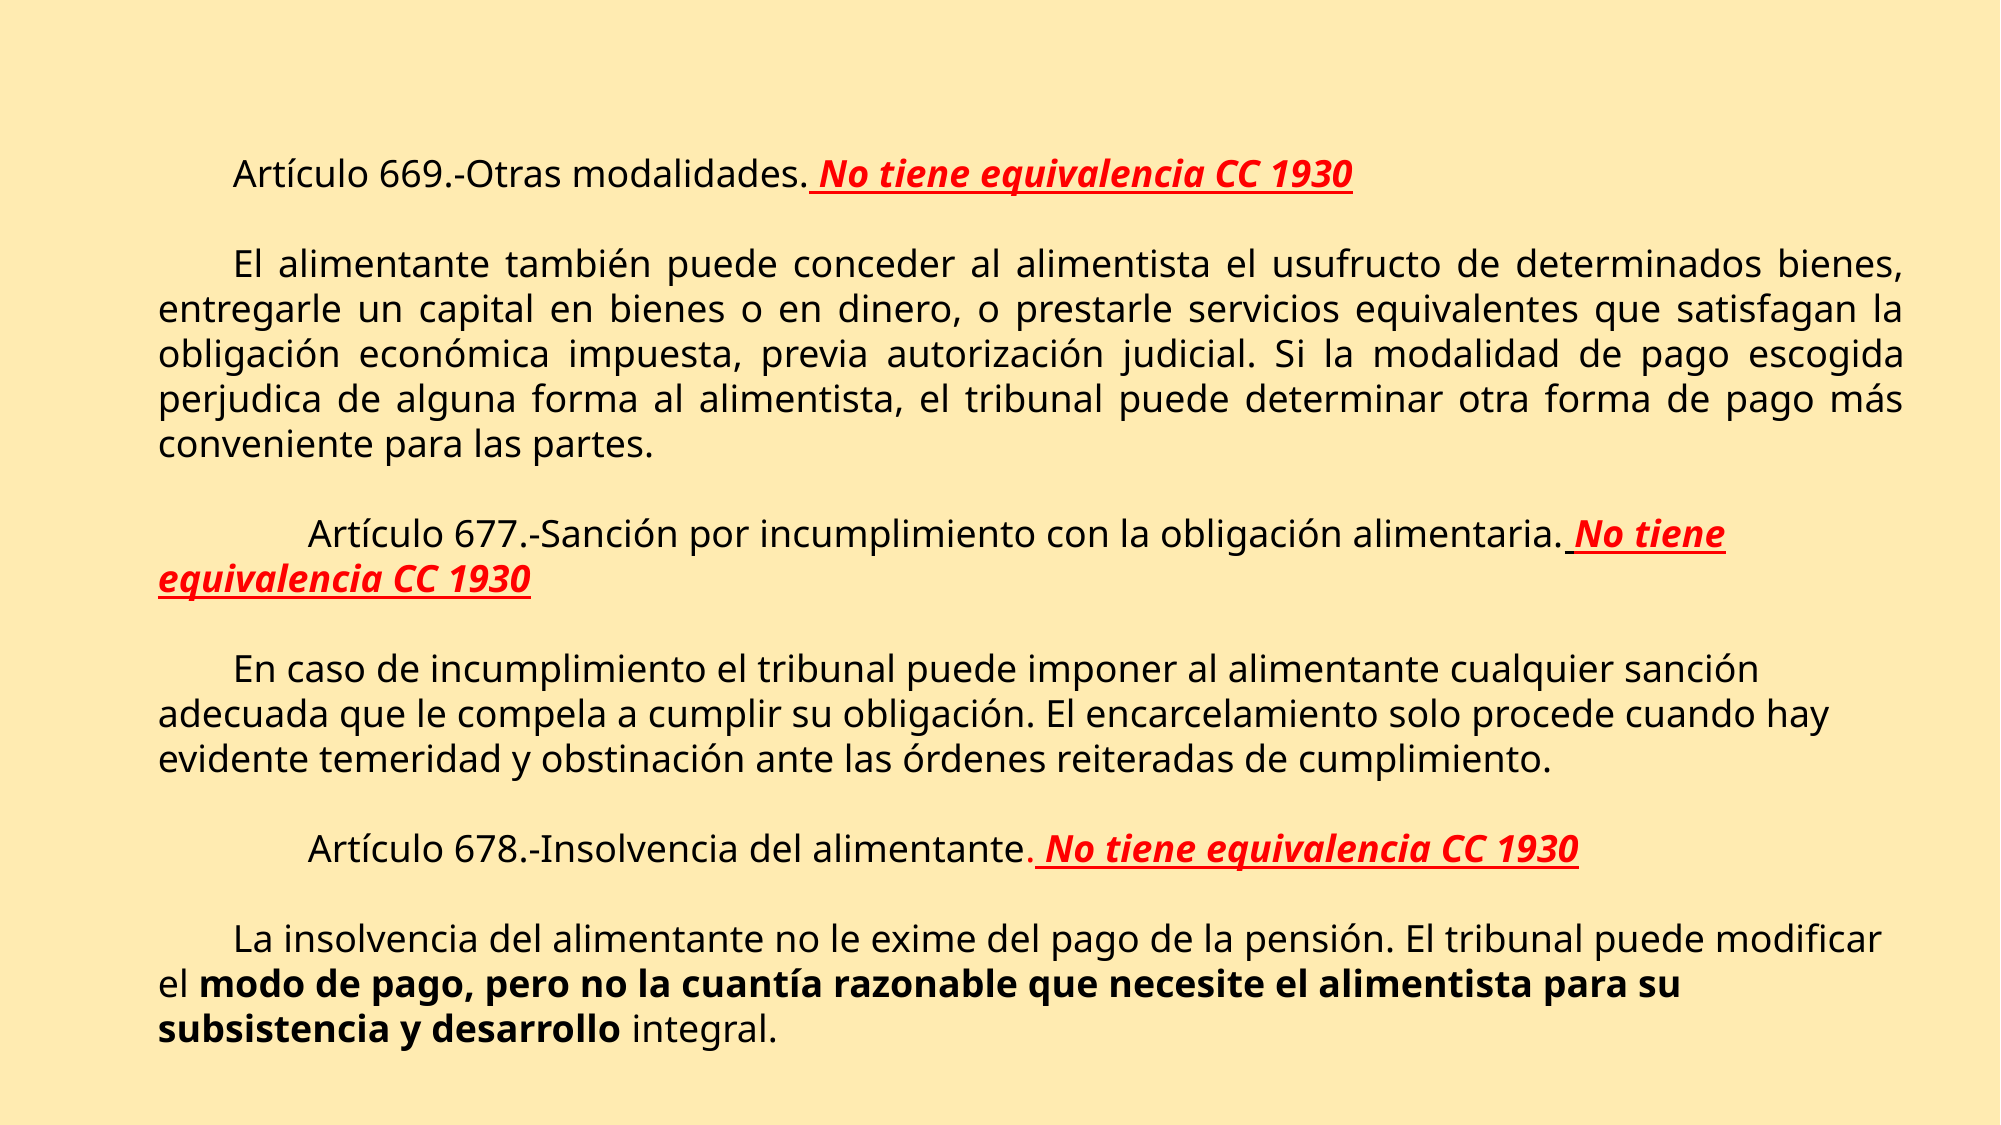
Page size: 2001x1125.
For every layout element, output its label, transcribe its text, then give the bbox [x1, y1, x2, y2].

text_box Artículo 669.-Otras modalidades. No tiene equivalencia CC 1930 El alimentante también puede conceder al alimentista el usufructo de determinados bienes, entregarle un capital en bienes o en dinero, o prestarle servicios equivalentes que satisfagan la obligación económica impuesta, previa autorización judicial. Si la modalidad de pago escogida perjudica de alguna forma al alimentista, el tribunal puede determinar otra forma de pago más conveniente para las partes. Artículo 677.-Sanción por incumplimiento con la obligación alimentaria. No tiene equivalencia CC 1930 En caso de incumplimiento el tribunal puede imponer al alimentante cualquier sanción adecuada que le compela a cumplir su obligación. El encarcelamiento solo procede cuando hay evidente temeridad y obstinación ante las órdenes reiteradas de cumplimiento. Artículo 678.-Insolvencia del alimentante. No tiene equivalencia CC 1930 La insolvencia del alimentante no le exime del pago de la pensión. El tribunal puede modificar el modo de pago, pero no la cuantía razonable que necesite el alimentista para su subsistencia y desarrollo integral. [143, 143, 1920, 1103]
